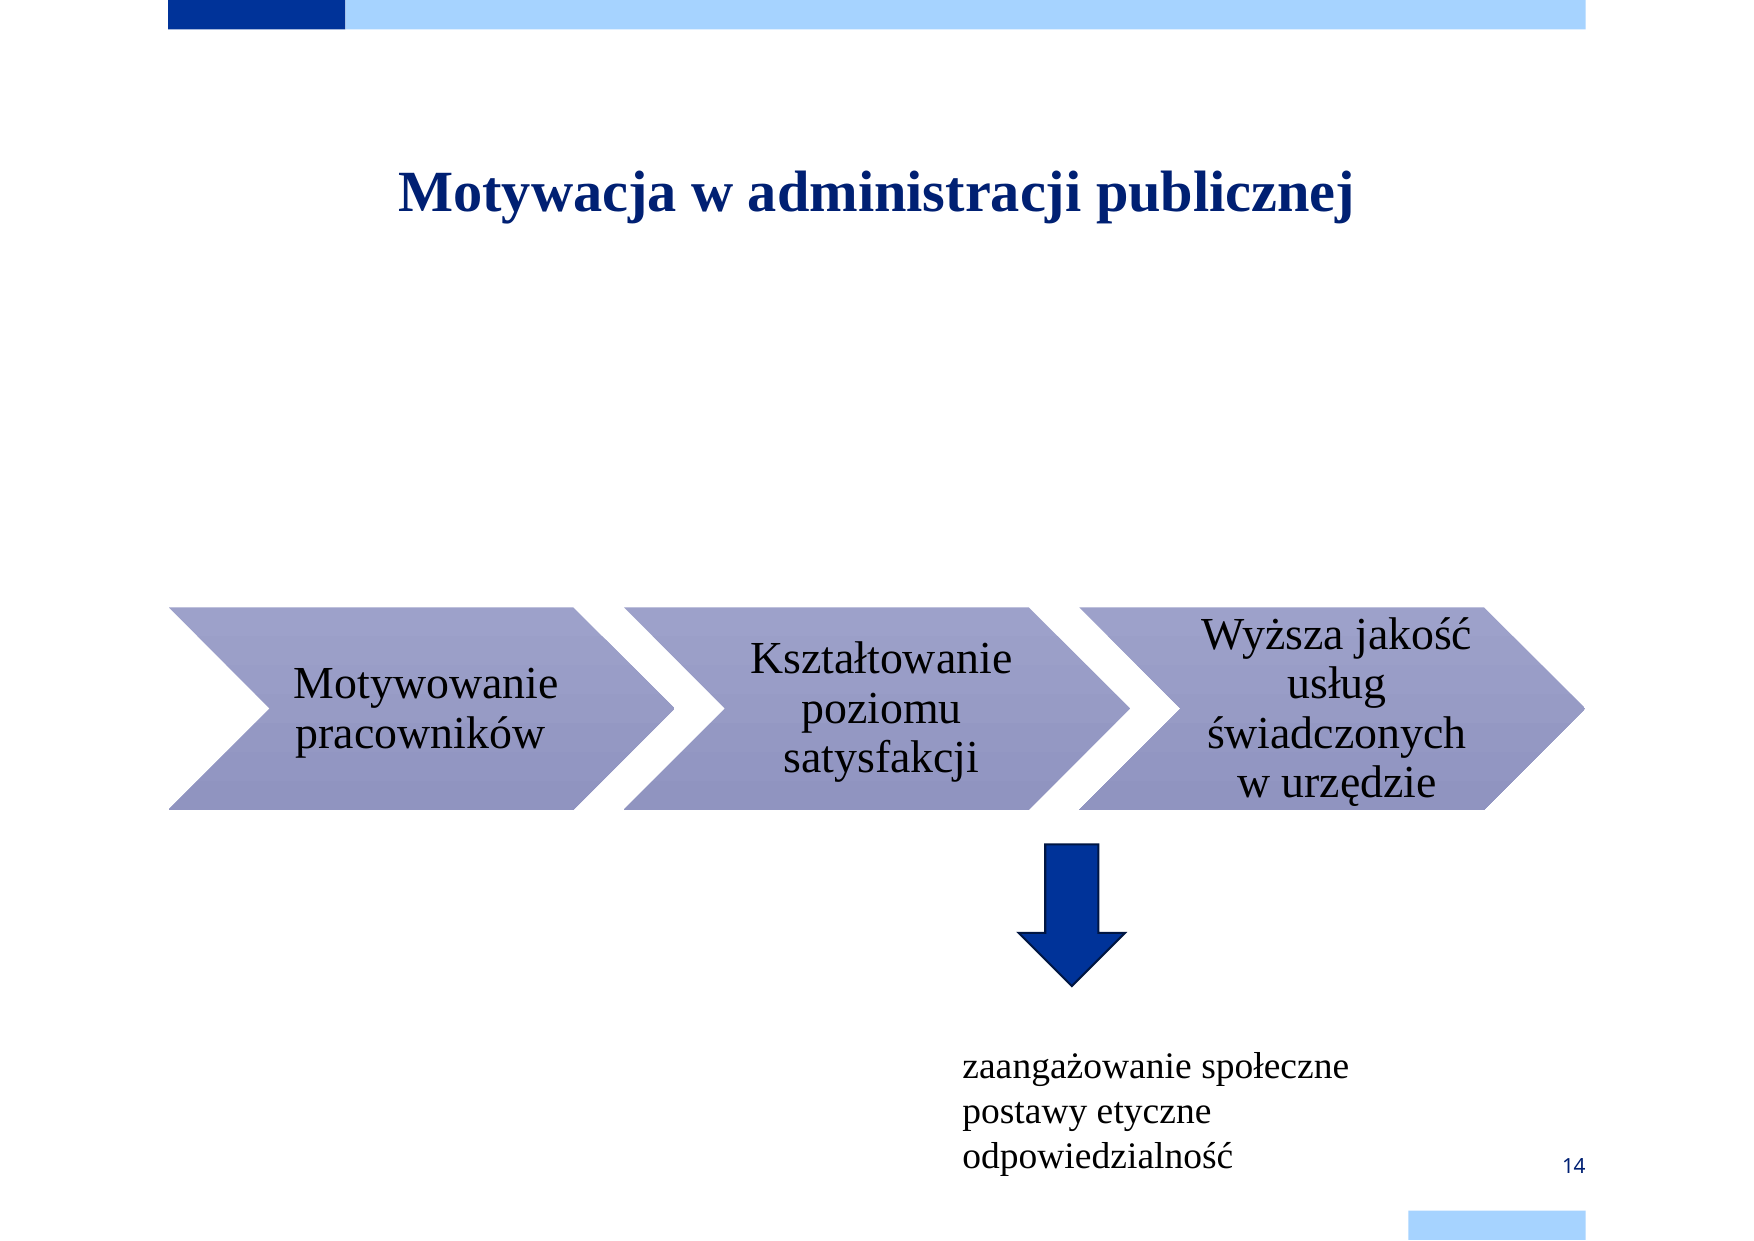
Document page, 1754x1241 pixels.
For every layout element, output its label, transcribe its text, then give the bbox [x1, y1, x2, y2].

text_box zaangażowanie społeczne postawy etyczne odpowiedzialność [947, 1093, 1397, 1184]
slide_number 14 [1408, 1151, 1586, 1182]
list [168, 324, 1586, 1093]
title Motywacja w administracji publicznej [168, 147, 1586, 324]
